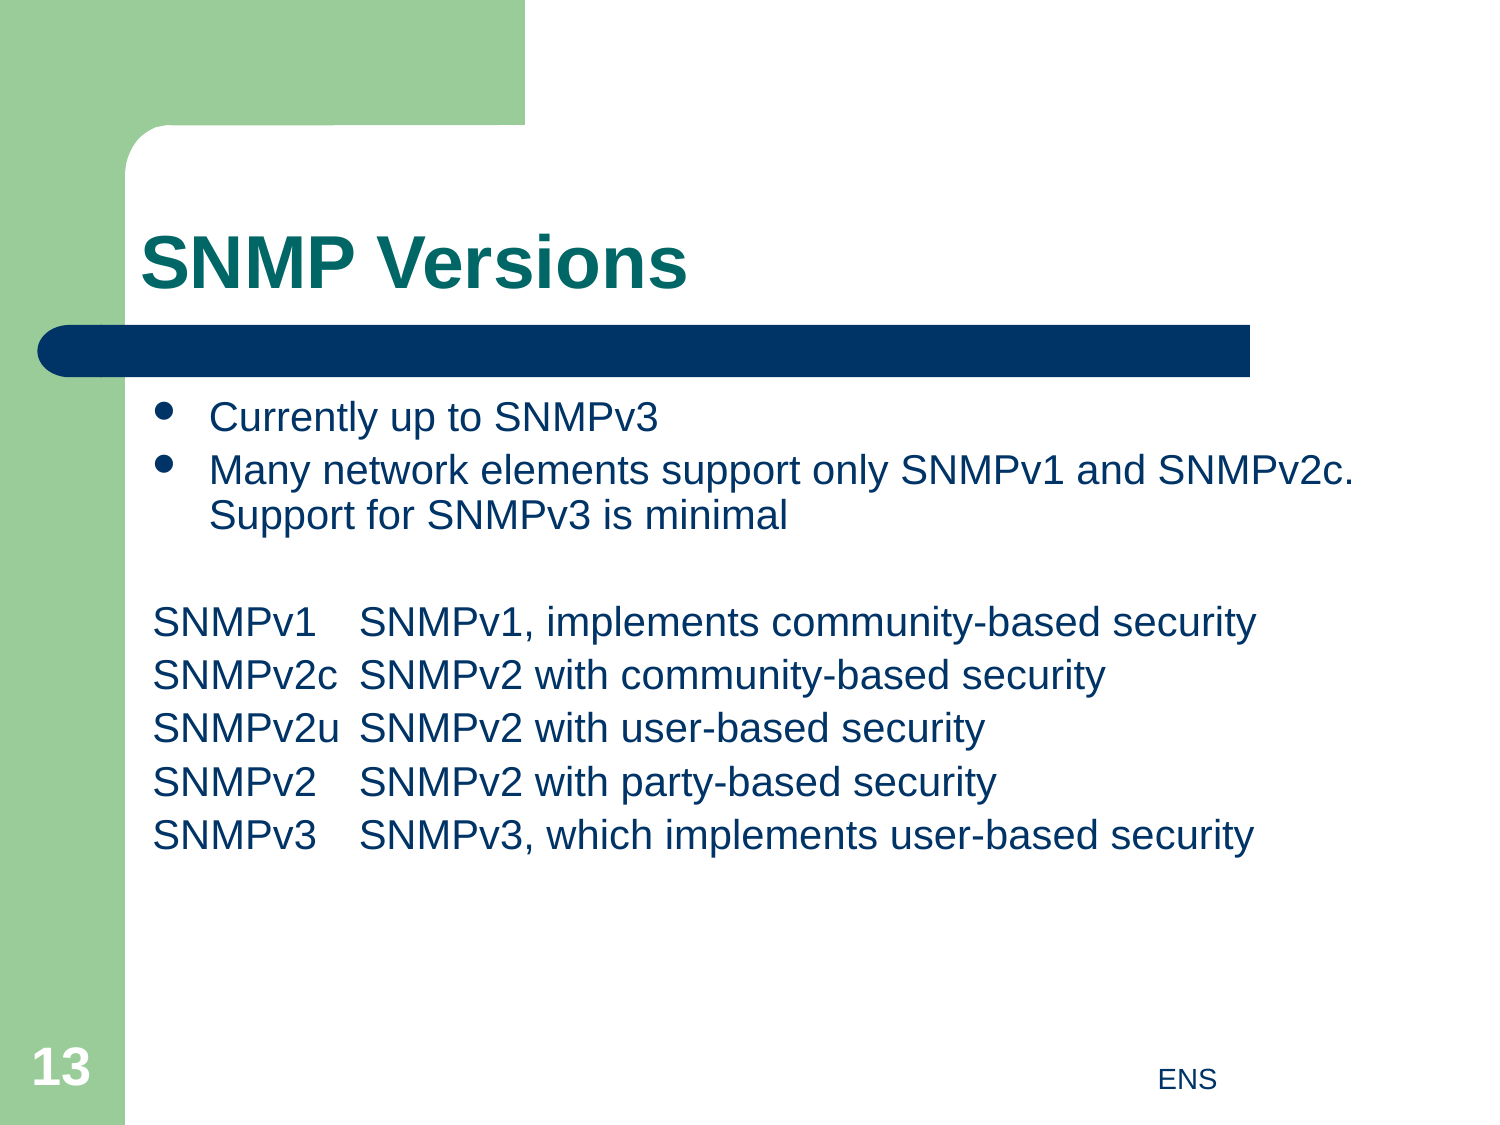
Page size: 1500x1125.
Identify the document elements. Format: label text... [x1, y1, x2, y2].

footer ENS [949, 1024, 1426, 1104]
title SNMP Versions [124, 124, 1426, 313]
slide_number 13 [13, 1023, 111, 1105]
list Currently up to SNMPv3 Many network elements support only SNMPv1 and SNMPv2c. Support for SNMPv3 is minimal SNMPv1 SNMPv1, implements community-based security SNMPv2c SNMPv2 with community-based security SNMPv2u SNMPv2 with user-based security SNMPv2 SNMPv2 with party-based security SNMPv3 SNMPv3, which implements user-based security [137, 387, 1448, 999]
